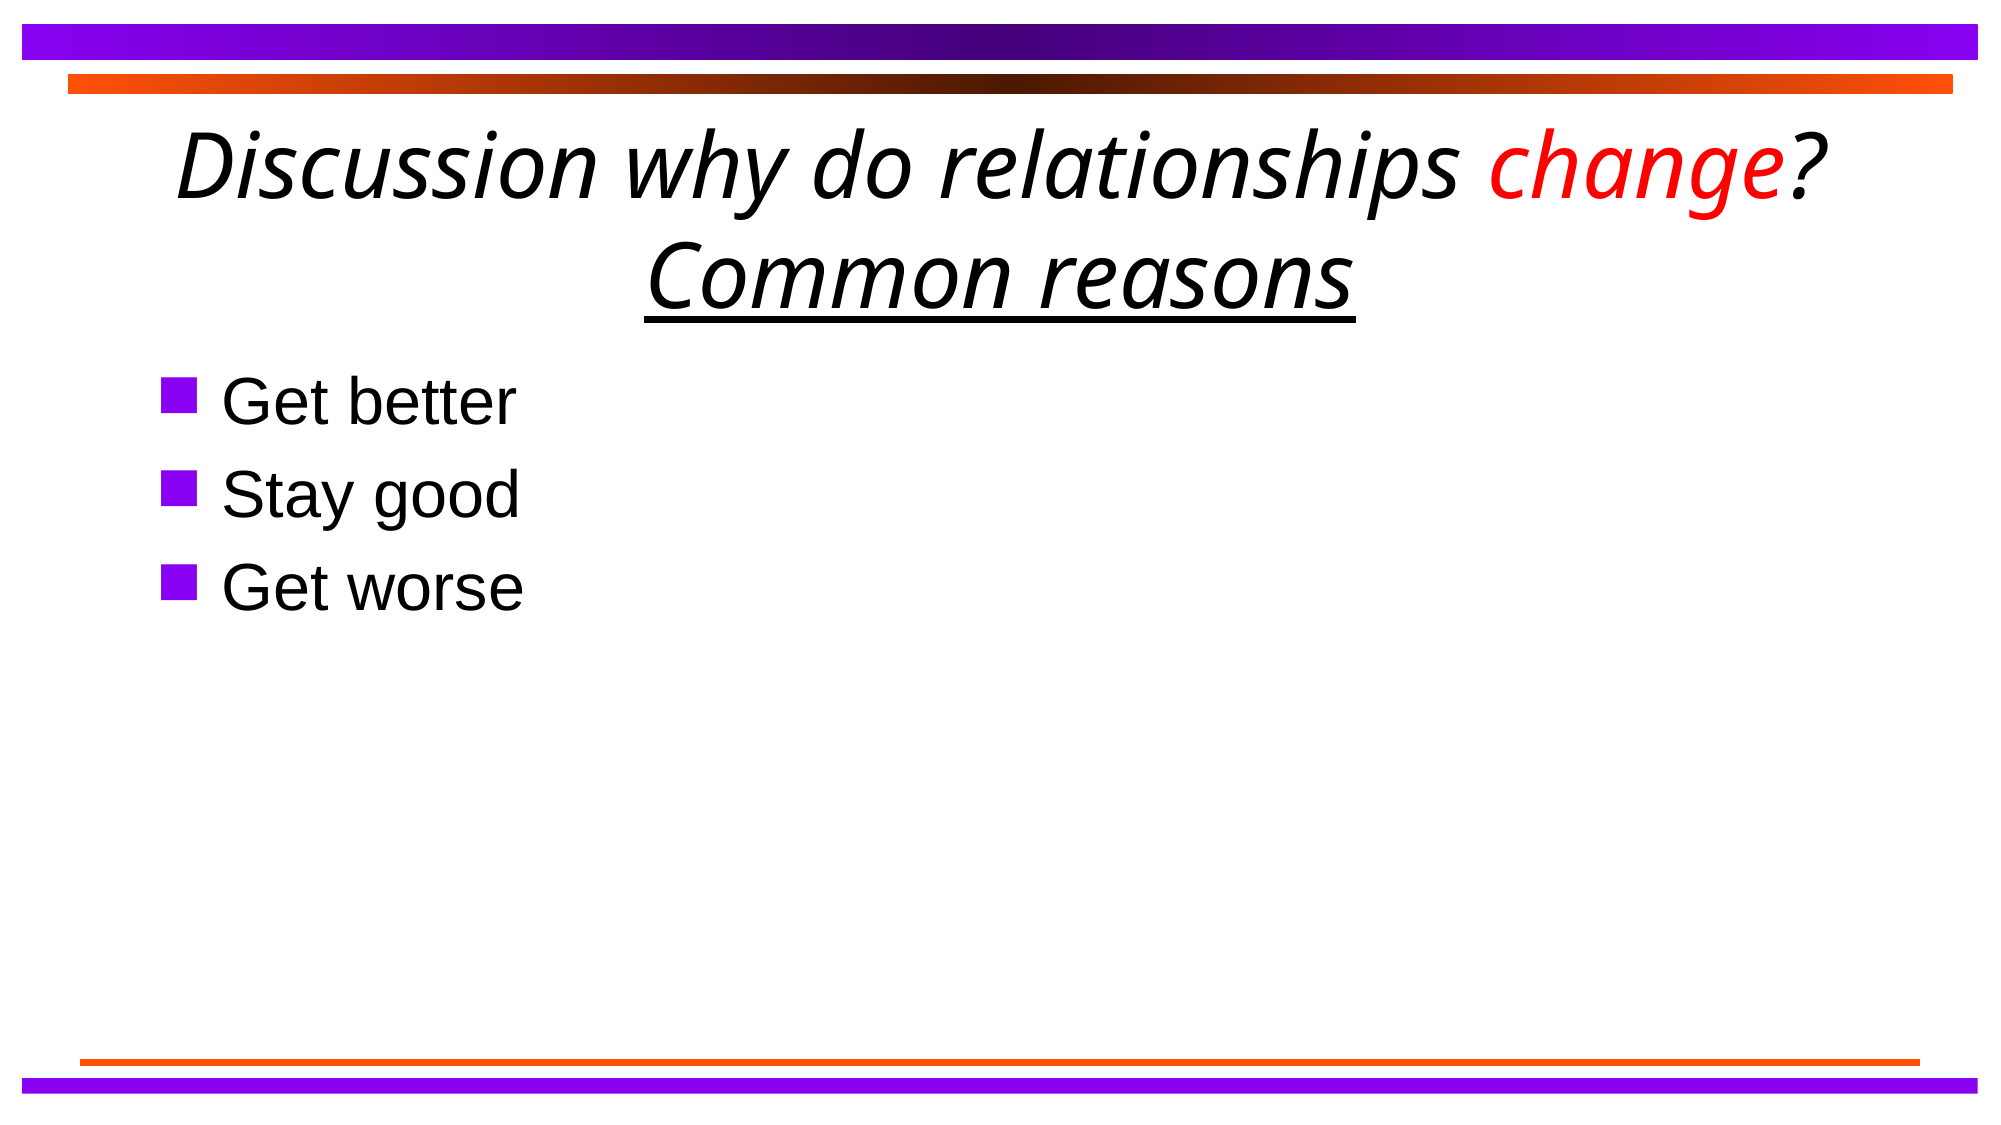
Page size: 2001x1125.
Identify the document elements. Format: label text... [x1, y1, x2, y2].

title Discussion why do relationships change? Common reasons [150, 121, 1850, 313]
list Get better Stay good Get worse [150, 350, 1850, 1025]
